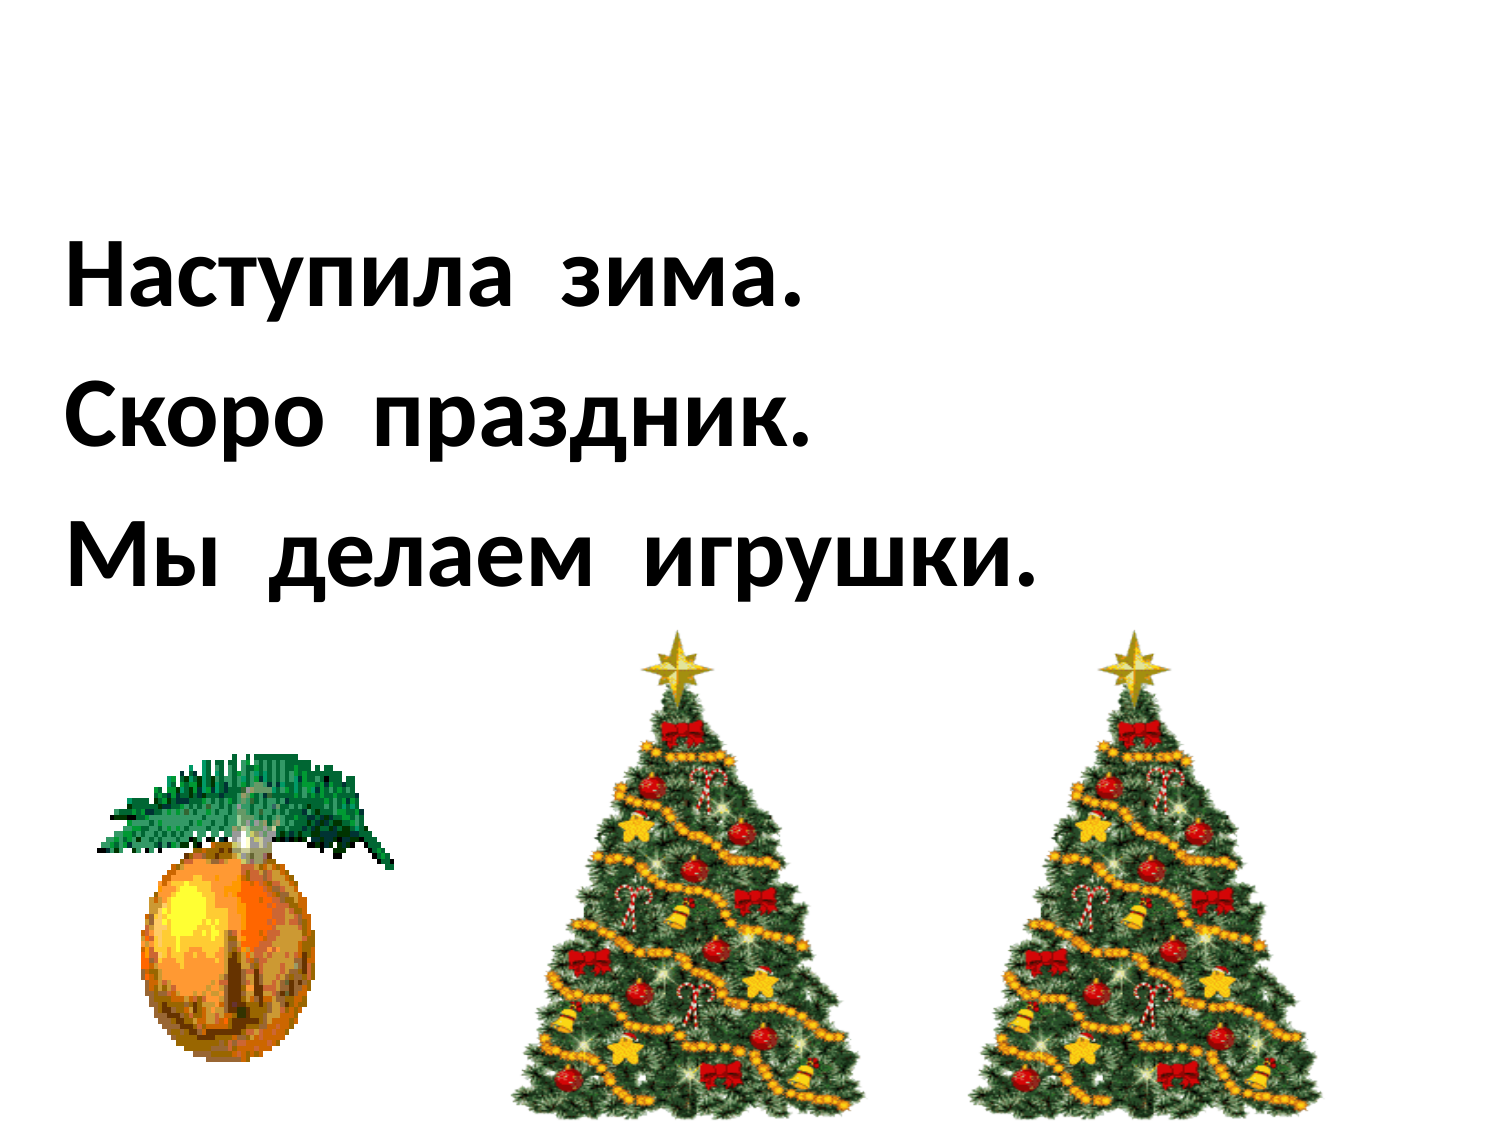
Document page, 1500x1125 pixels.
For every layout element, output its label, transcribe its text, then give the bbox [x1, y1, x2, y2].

picture [480, 620, 903, 1125]
list Наступила зима. Скоро праздник. Мы делаем игрушки. [49, 58, 1445, 1001]
picture [93, 737, 399, 1074]
picture [937, 620, 1360, 1125]
